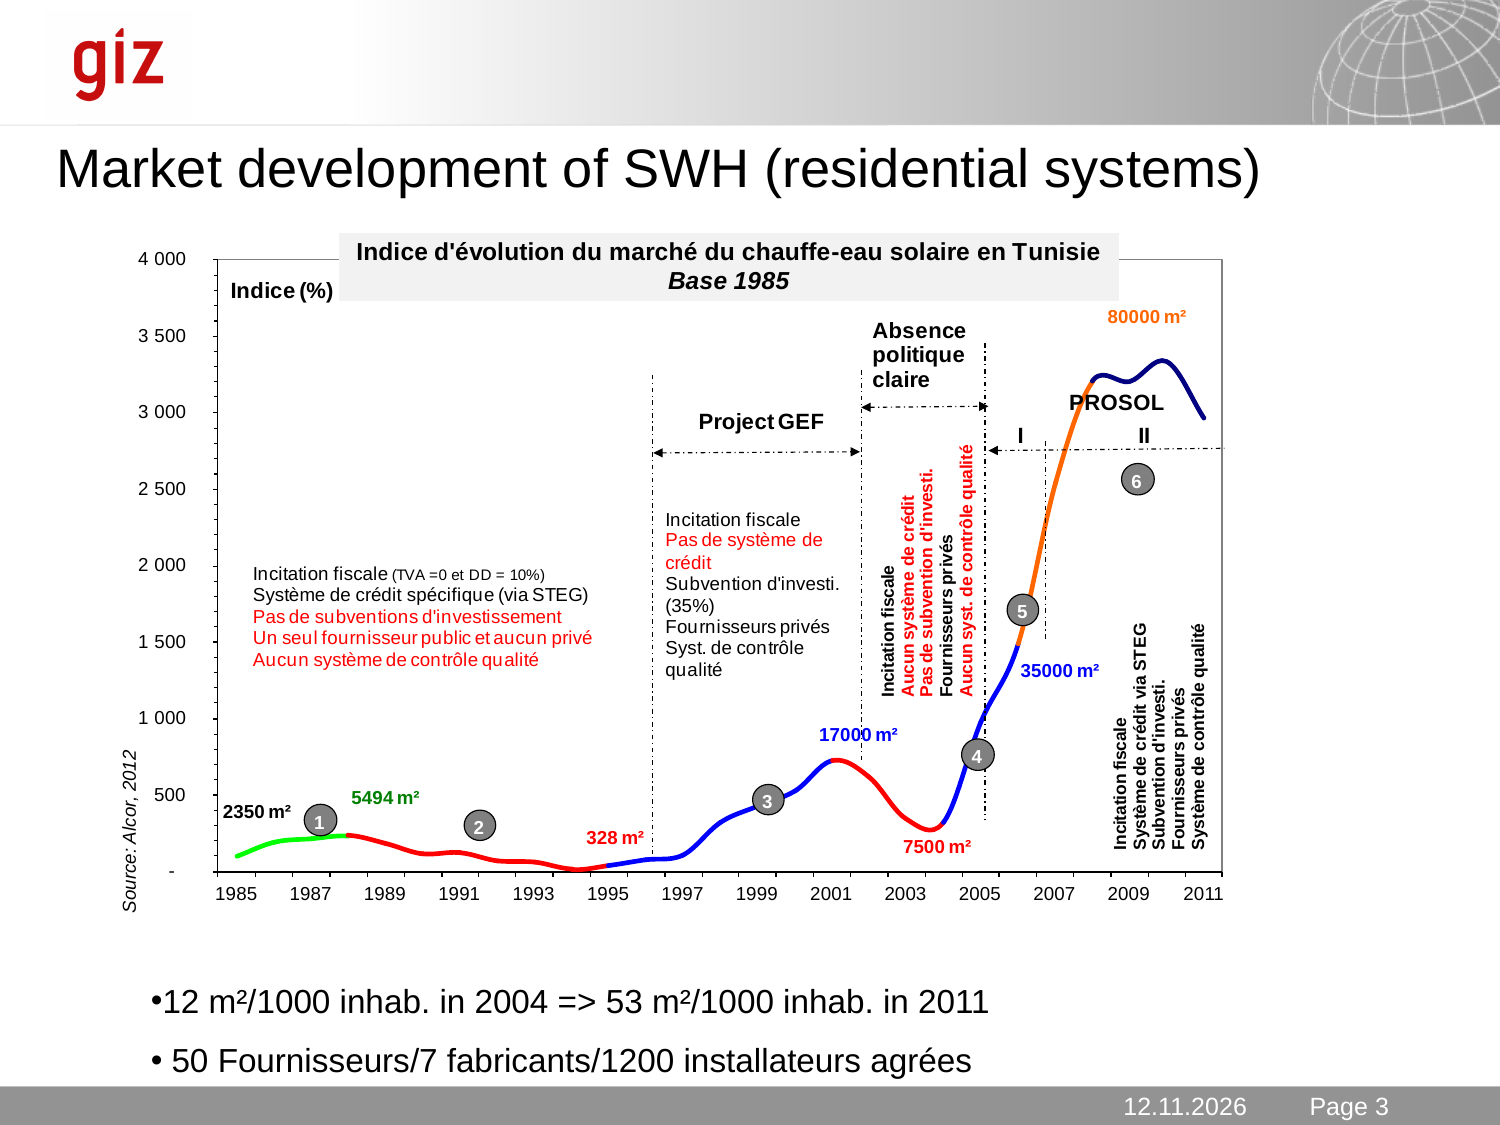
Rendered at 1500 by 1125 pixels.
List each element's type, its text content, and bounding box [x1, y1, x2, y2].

title Market development of SWH (residential systems) [41, 125, 1345, 248]
picture [111, 231, 1235, 926]
picture [44, 10, 193, 119]
text_box 12 m²/1000 inhab. in 2004 => 53 m²/1000 inhab. in 2011 50 Fournisseurs/7 fabricants/1200 installateurs agrées [135, 952, 1382, 1071]
picture [1311, 0, 1500, 125]
list [170, 345, 1325, 952]
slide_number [1108, 1082, 1322, 1125]
